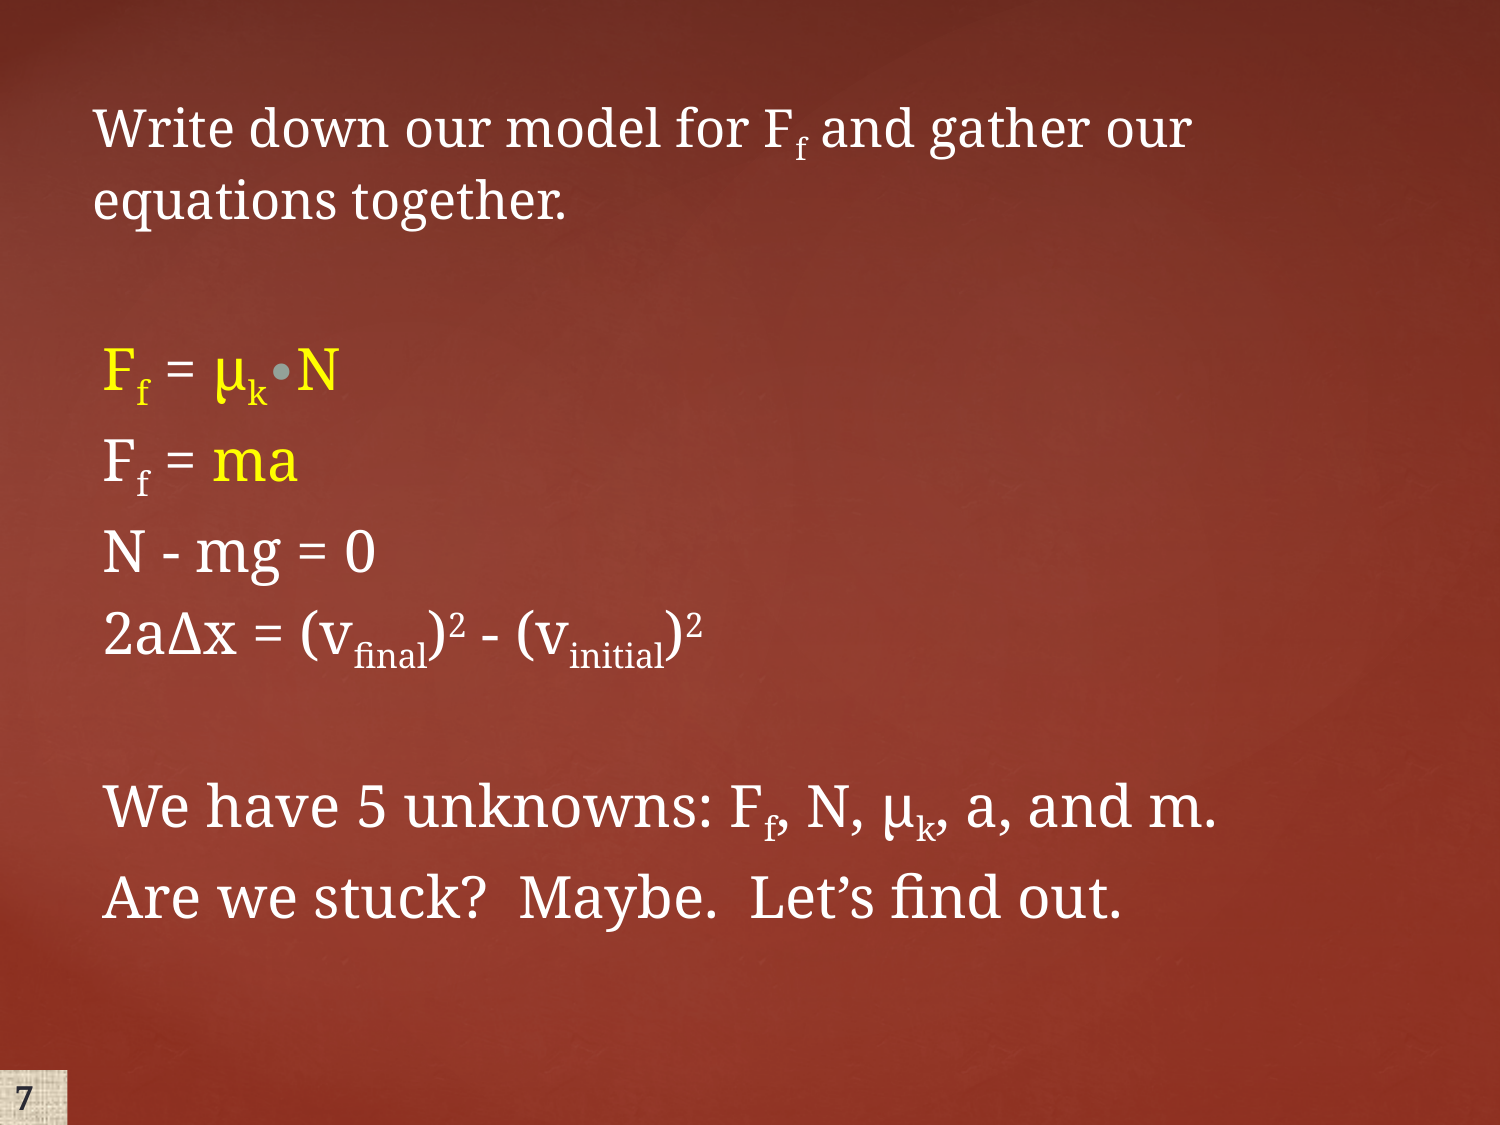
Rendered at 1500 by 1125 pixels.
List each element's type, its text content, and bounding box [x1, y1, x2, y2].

list Write down our model for Ff and gather our equations together. [77, 87, 1423, 238]
text_box Ff = μk∙N Ff = ma N - mg = 0 2aΔx = (vfinal)2 - (vinitial)2 We have 5 unknowns: Ff, N, μk, a, and m. Are we stuck? Maybe. Let’s find out. [87, 262, 1325, 1000]
text_box 7 [0, 1070, 68, 1125]
